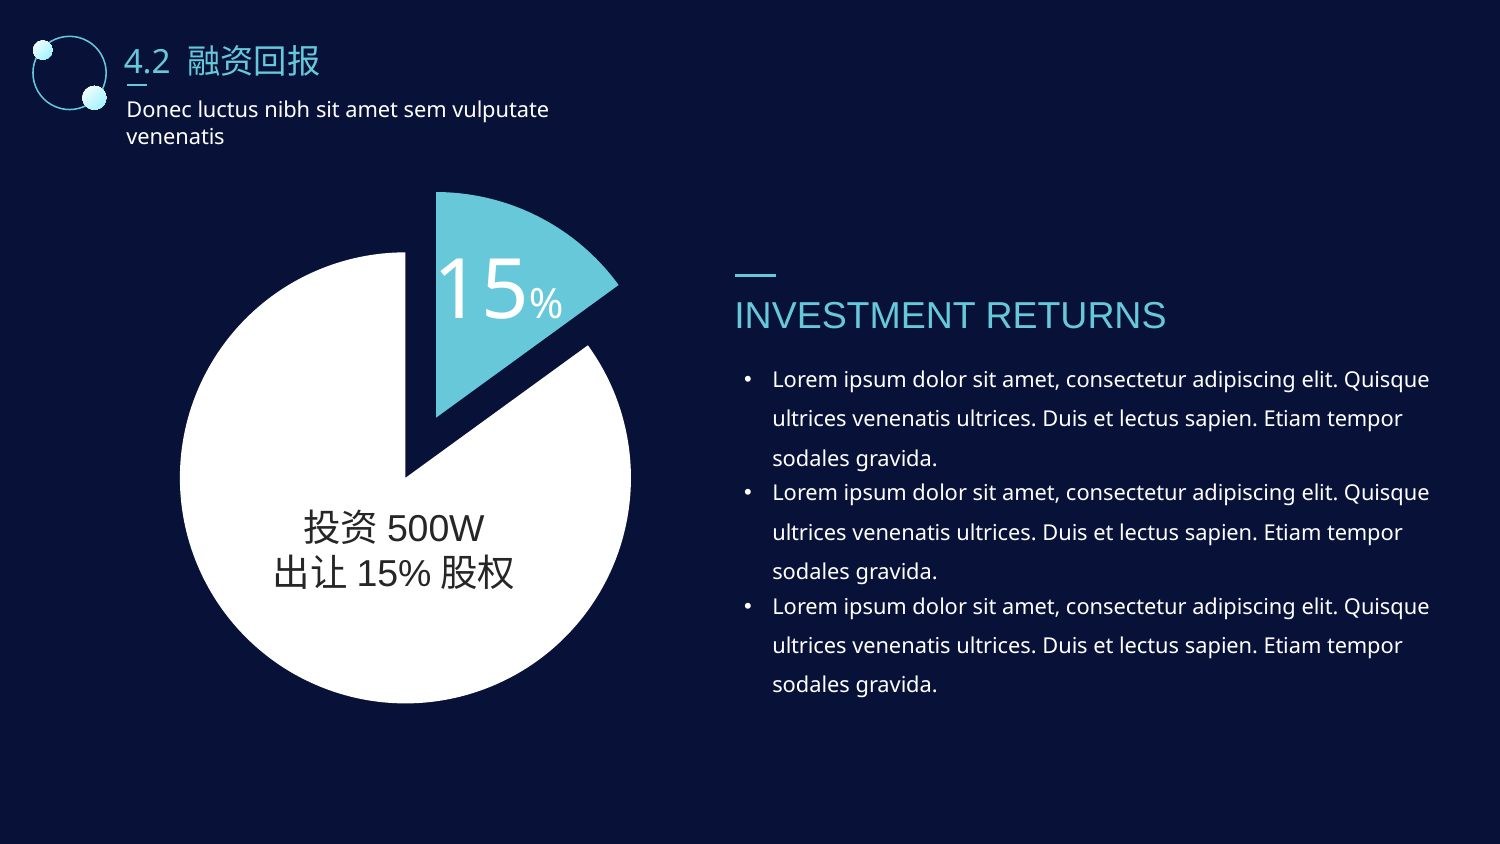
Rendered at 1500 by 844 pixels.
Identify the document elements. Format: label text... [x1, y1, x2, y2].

text_box Lorem ipsum dolor sit amet, consectetur adipiscing elit. Quisque ultrices venenatis ultrices. Duis et lectus sapien. Etiam tempor sodales gravida. [827, 345, 1472, 458]
text_box Lorem ipsum dolor sit amet, consectetur adipiscing elit. Quisque ultrices venenatis ultrices. Duis et lectus sapien. Etiam tempor sodales gravida. [827, 458, 1472, 571]
text_box INVESTMENT RETURNS [827, 283, 1182, 344]
text_box 4.2 融资回报 [109, 32, 336, 88]
chart [15, 177, 827, 719]
text_box Lorem ipsum dolor sit amet, consectetur adipiscing elit. Quisque ultrices venenatis ultrices. Duis et lectus sapien. Etiam tempor sodales gravida. [827, 571, 1472, 705]
text_box [81, 84, 108, 111]
text_box Donec luctus nibh sit amet sem vulputate venenatis [111, 88, 636, 156]
text_box [31, 35, 108, 111]
text_box [31, 39, 54, 61]
